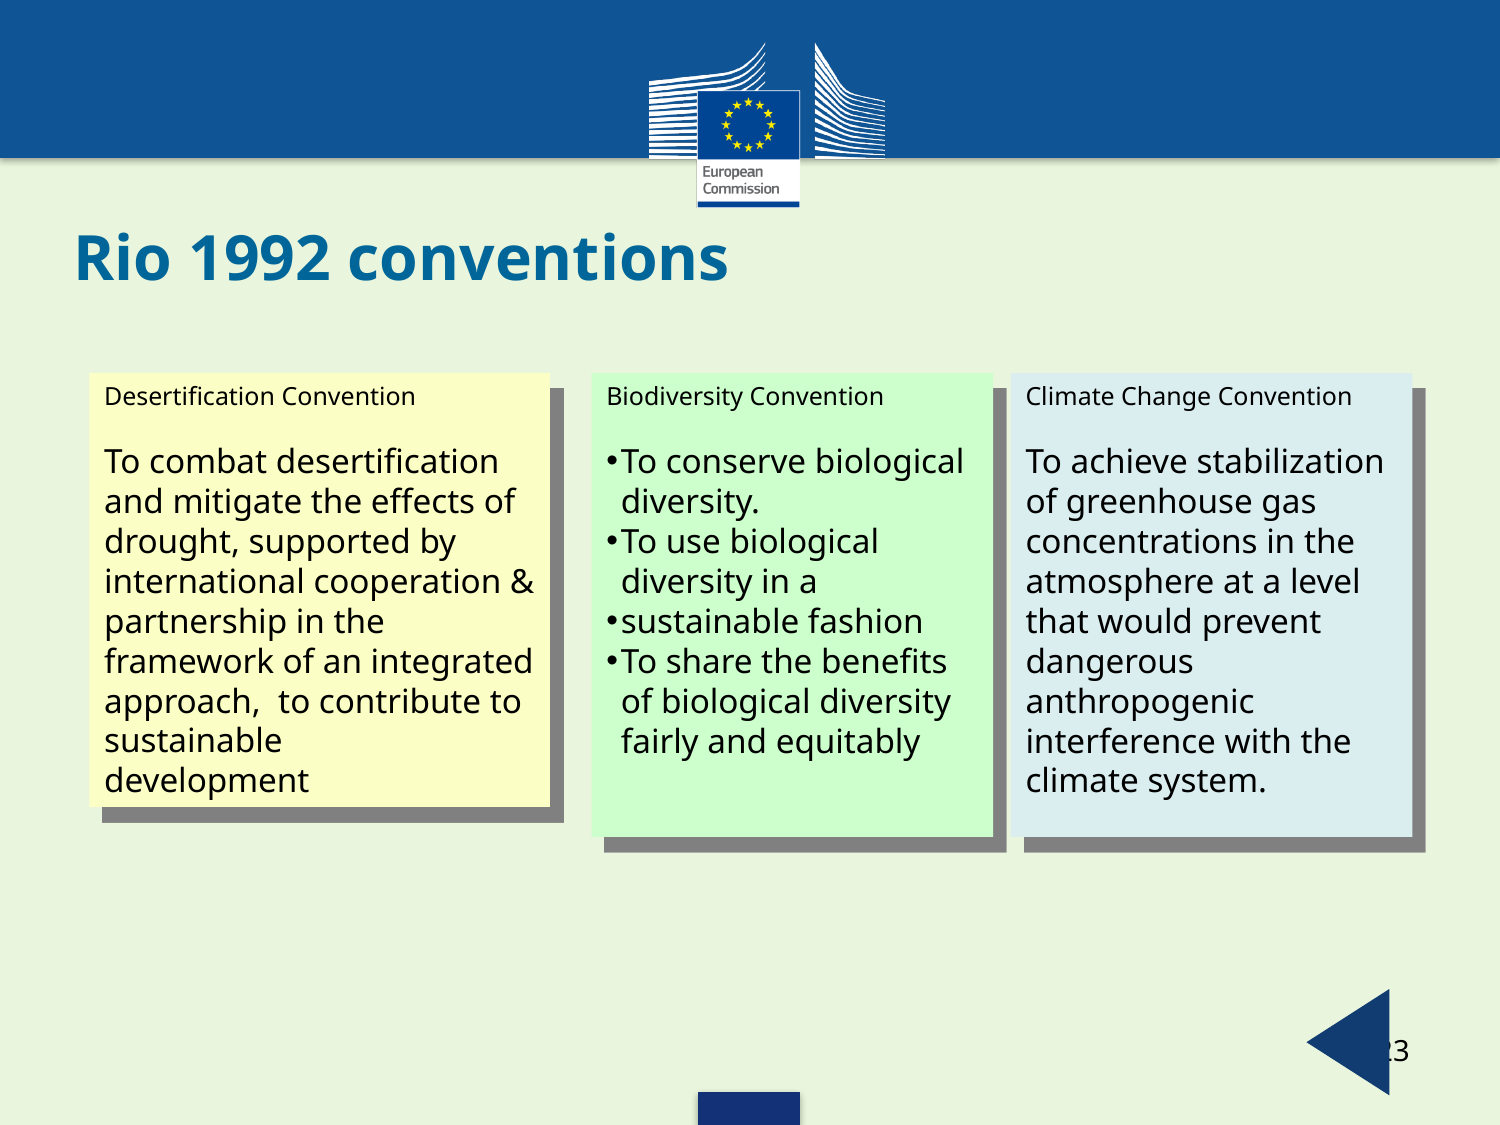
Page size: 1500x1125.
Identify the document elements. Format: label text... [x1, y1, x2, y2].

text_box Desertification Convention To combat desertification and mitigate the effects of drought, supported by international cooperation & partnership in the framework of an integrated approach, to contribute to sustainable development [86, 370, 553, 810]
text_box Rio 1992 conventions [0, 197, 1436, 303]
text_box [1306, 989, 1390, 1096]
text_box Biodiversity Convention To conserve biological diversity. To use biological diversity in a sustainable fashion To share the benefits of biological diversity fairly and equitably [588, 370, 996, 840]
text_box Climate Change Convention To achieve stabilization of greenhouse gas concentrations in the atmosphere at a level that would prevent dangerous anthropogenic interference with the climate system. [1008, 370, 1415, 840]
slide_number 23 [1074, 1024, 1426, 1103]
picture [649, 42, 885, 197]
